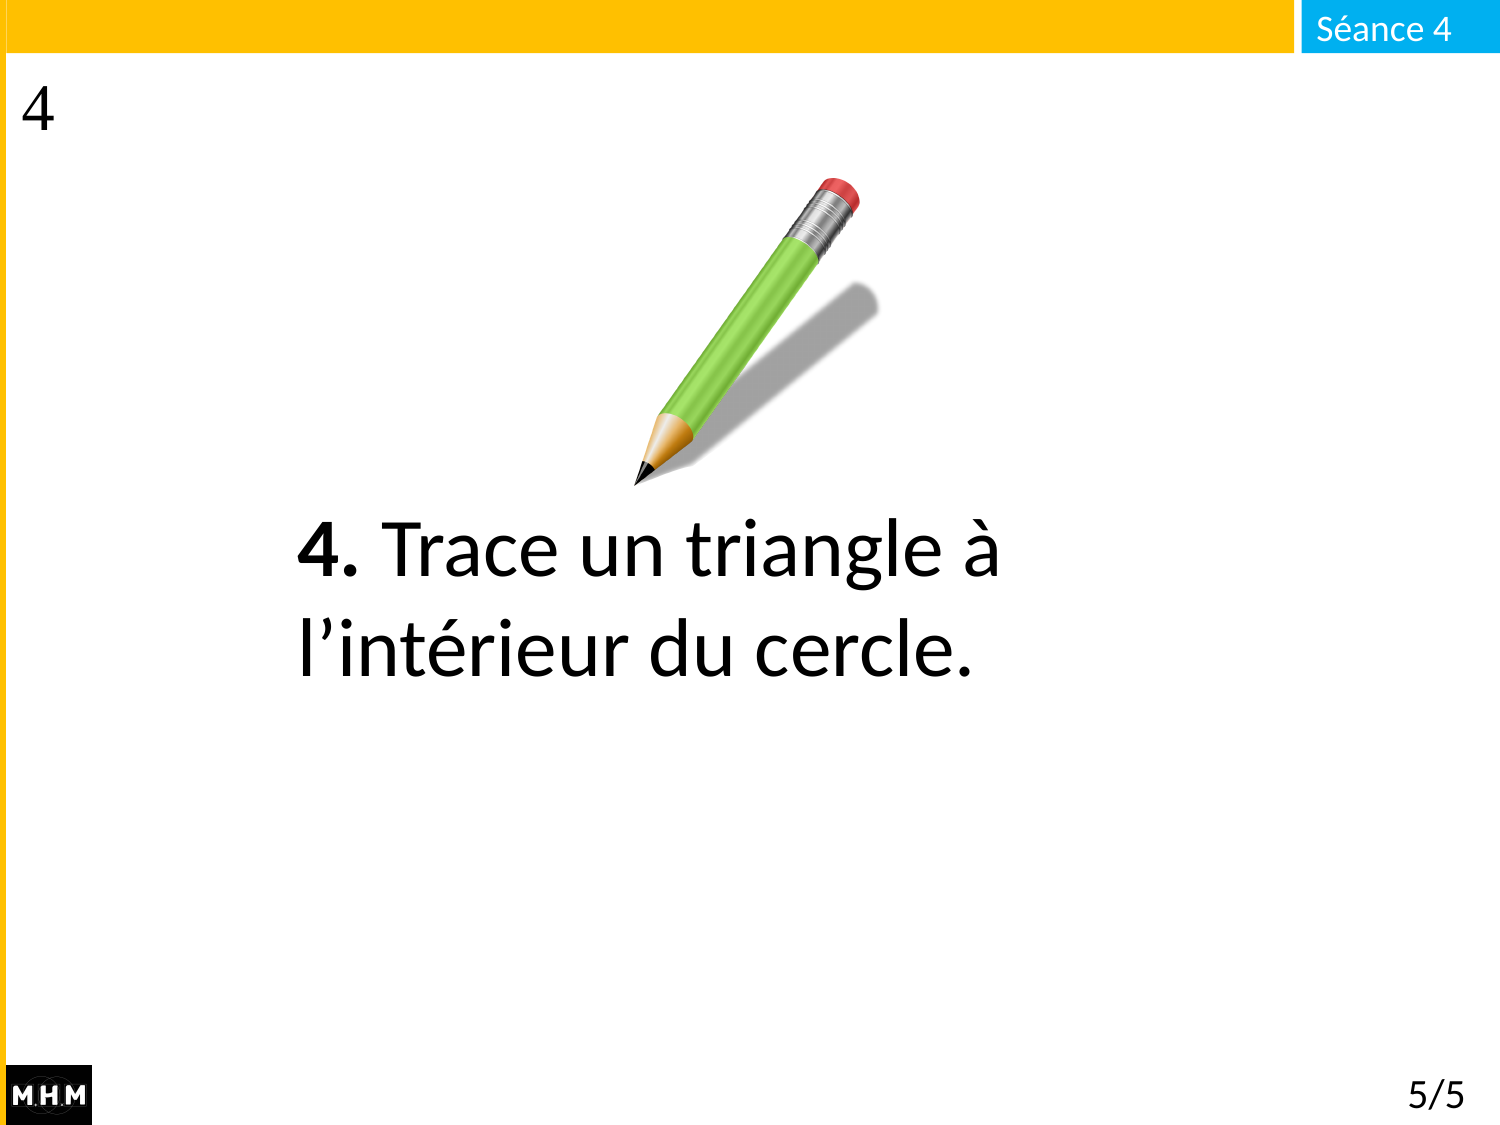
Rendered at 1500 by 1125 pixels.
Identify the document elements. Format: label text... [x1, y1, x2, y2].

list 5/5 [1373, 1064, 1500, 1125]
picture [6, 1065, 92, 1125]
picture [634, 178, 883, 486]
text_box 4. Trace un triangle à l’intérieur du cercle. [282, 485, 1235, 701]
